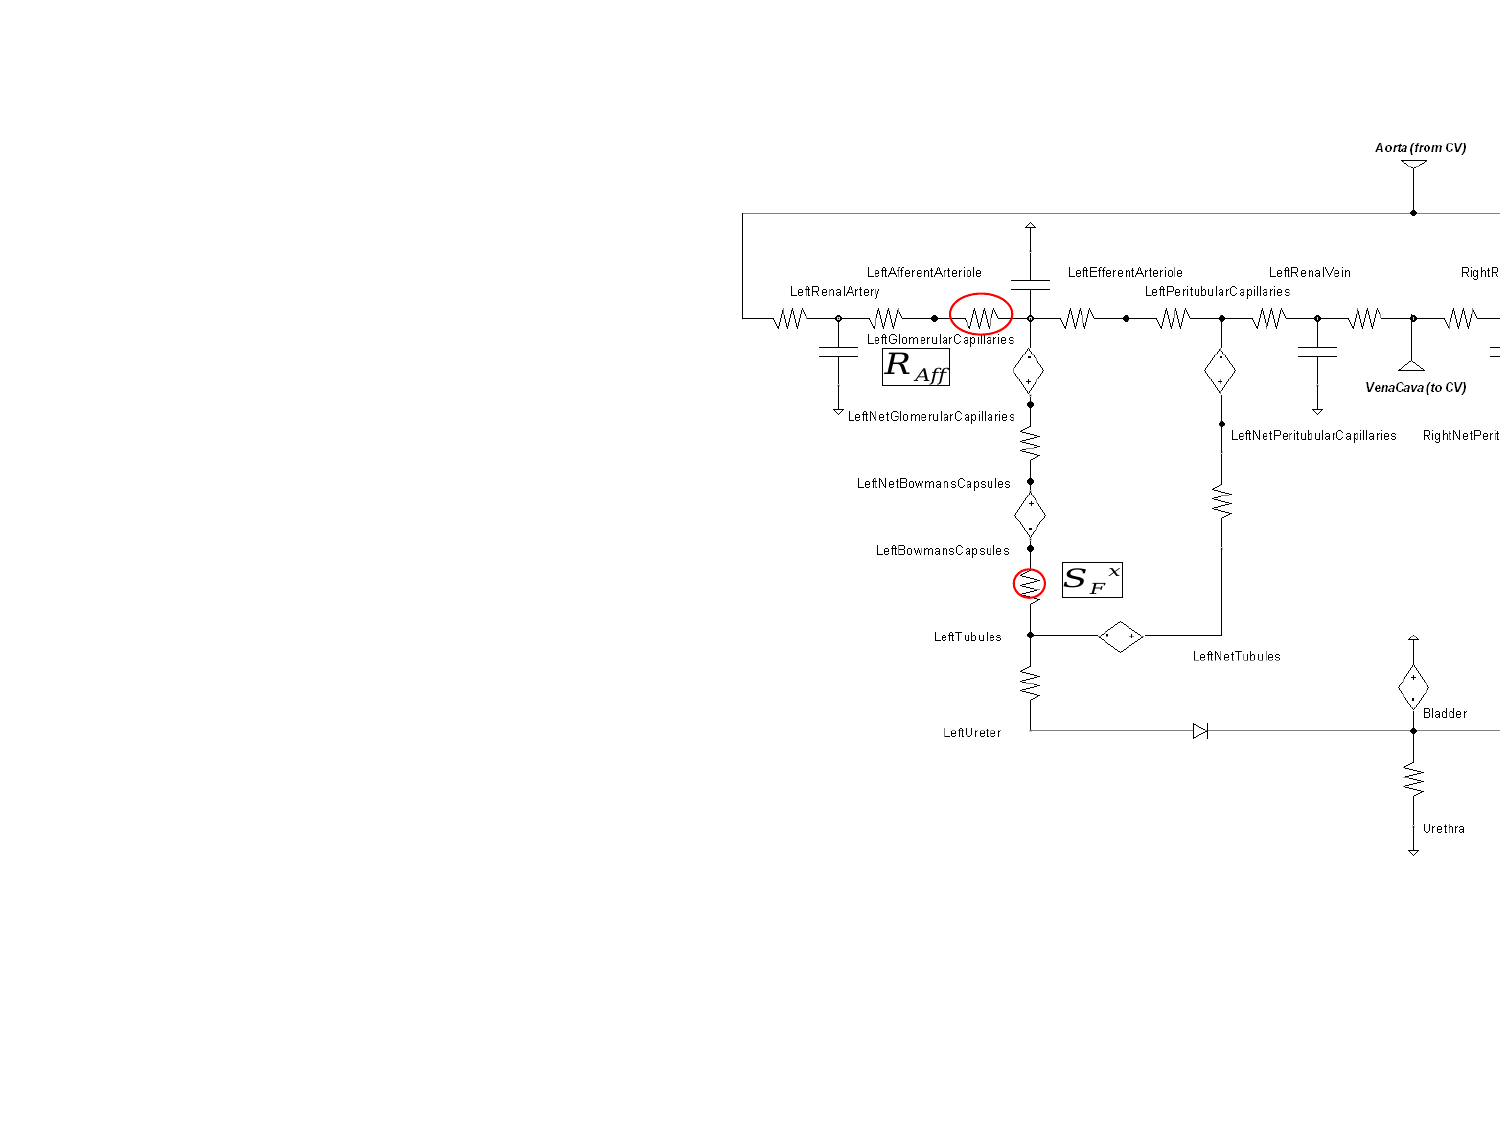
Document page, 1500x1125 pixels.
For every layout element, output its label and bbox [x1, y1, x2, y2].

picture [301, 49, 1500, 1125]
